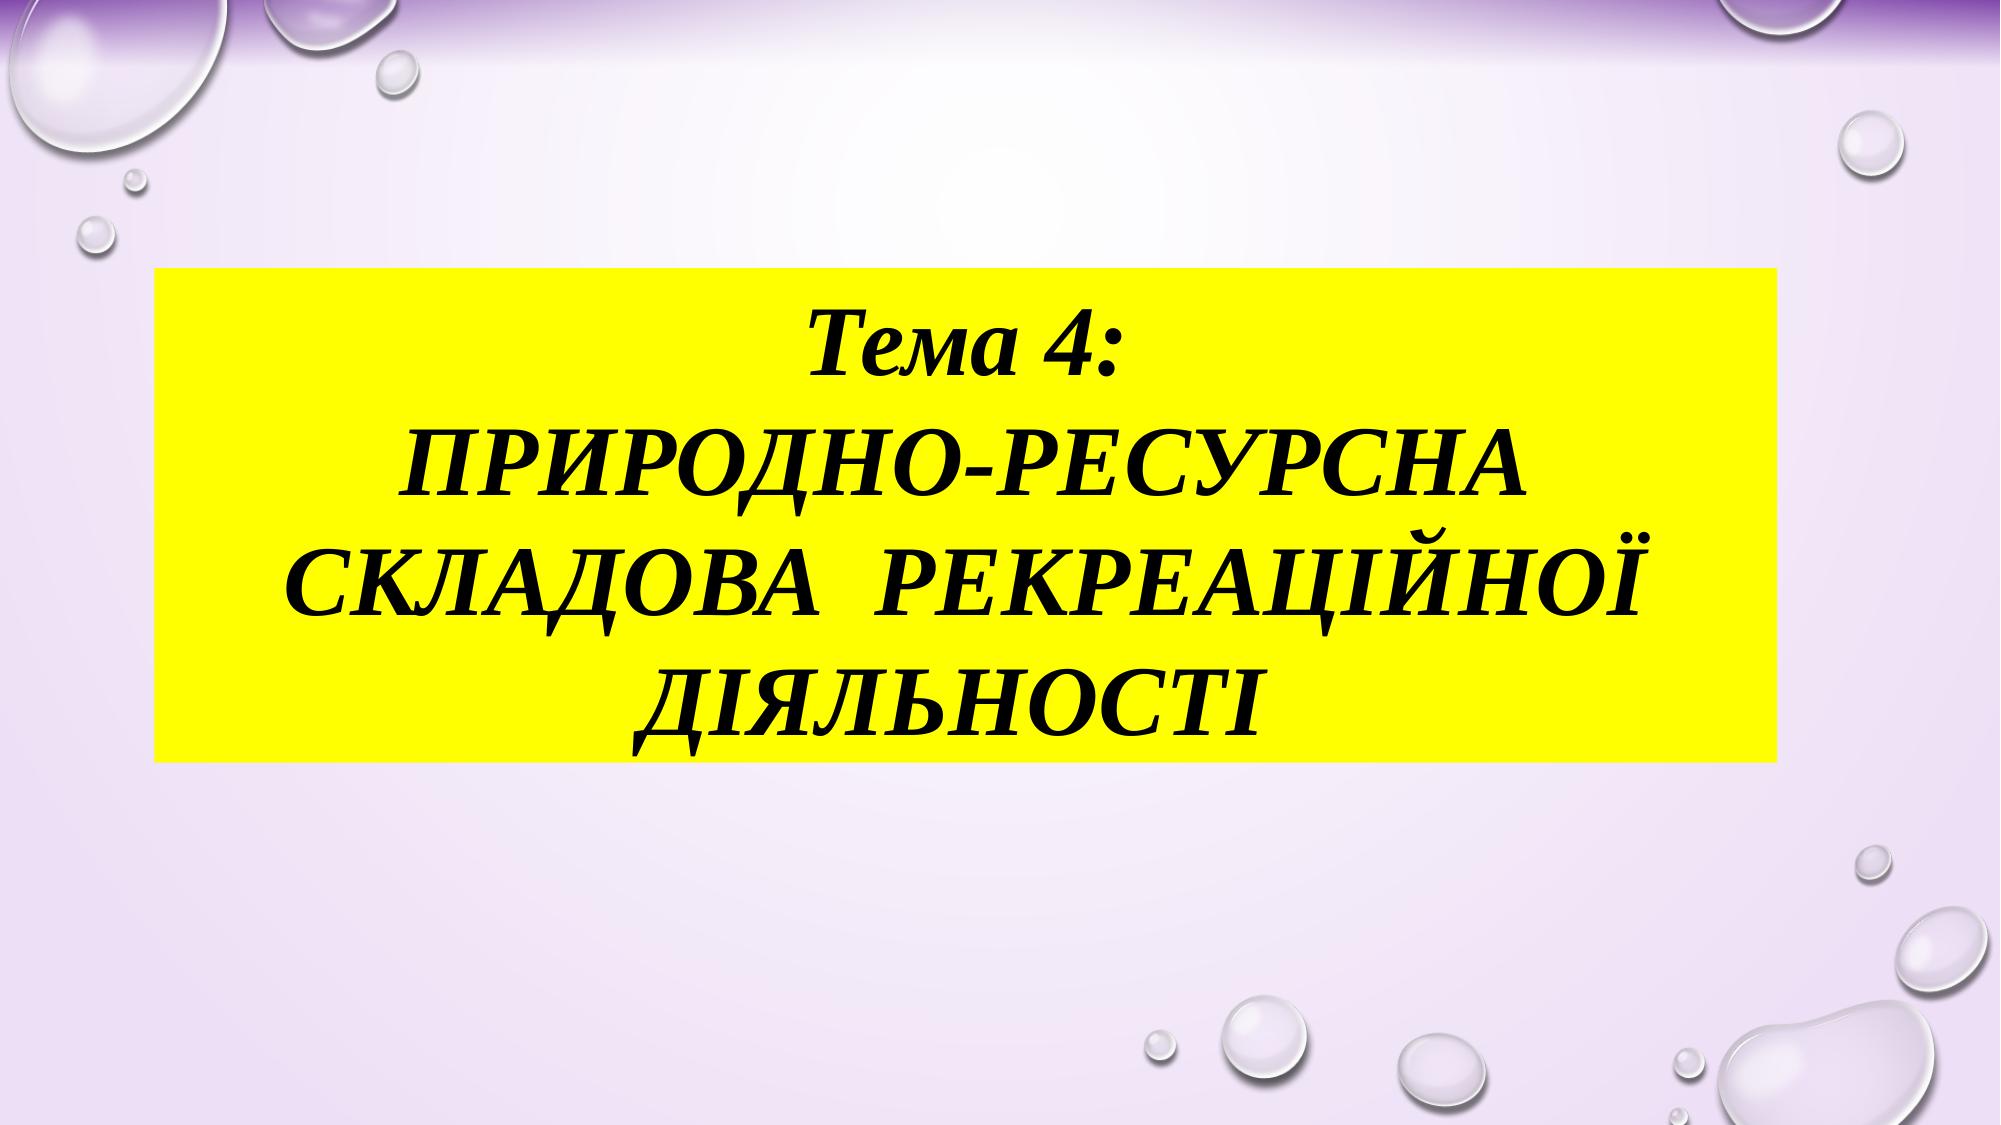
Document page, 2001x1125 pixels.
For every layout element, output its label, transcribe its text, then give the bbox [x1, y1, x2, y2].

text_box Тема 4: ПРИРОДНО-РЕСУРСНА СКЛАДОВА РЕКРЕАЦІЙНОЇ ДІЯЛЬНОСТІ [154, 268, 1778, 763]
picture [0, 0, 2000, 1125]
